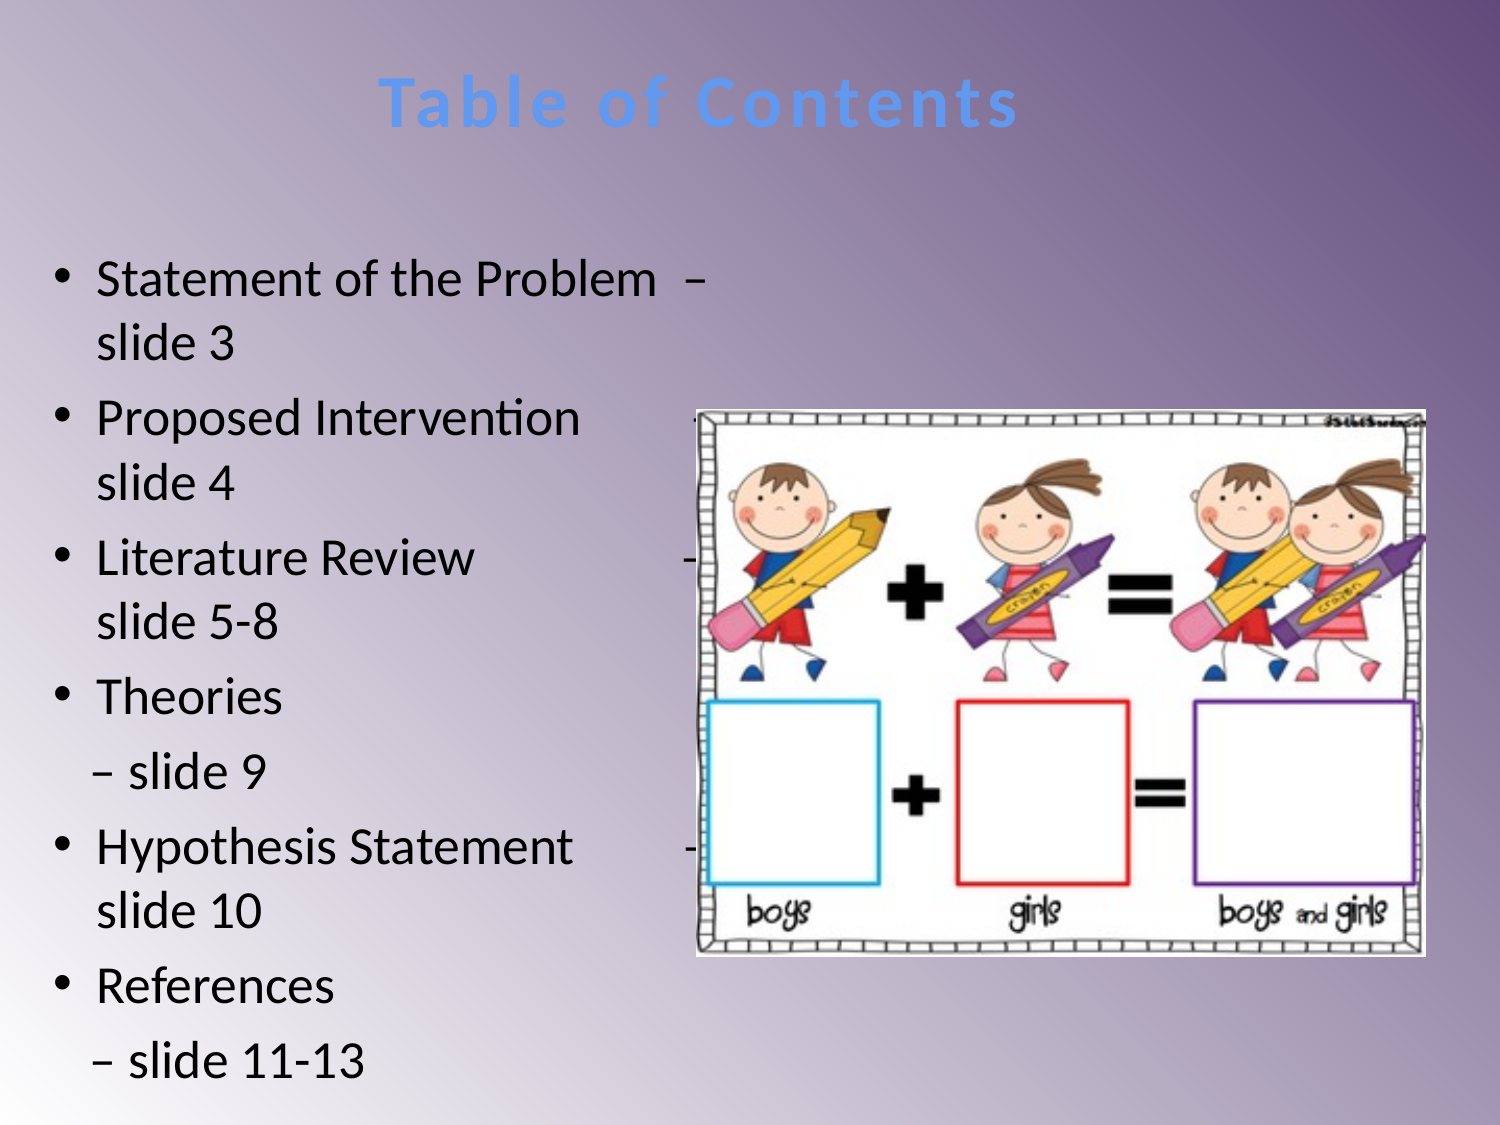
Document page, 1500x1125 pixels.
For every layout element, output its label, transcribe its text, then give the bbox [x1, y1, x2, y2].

picture [696, 408, 1427, 958]
title Table of Contents [87, 44, 1310, 172]
list Statement of the Problem – slide 3 Proposed Intervention – slide 4 Literature Review – slide 5-8 Theories – slide 9 Hypothesis Statement – slide 10 References – slide 11-13 [38, 235, 743, 1105]
